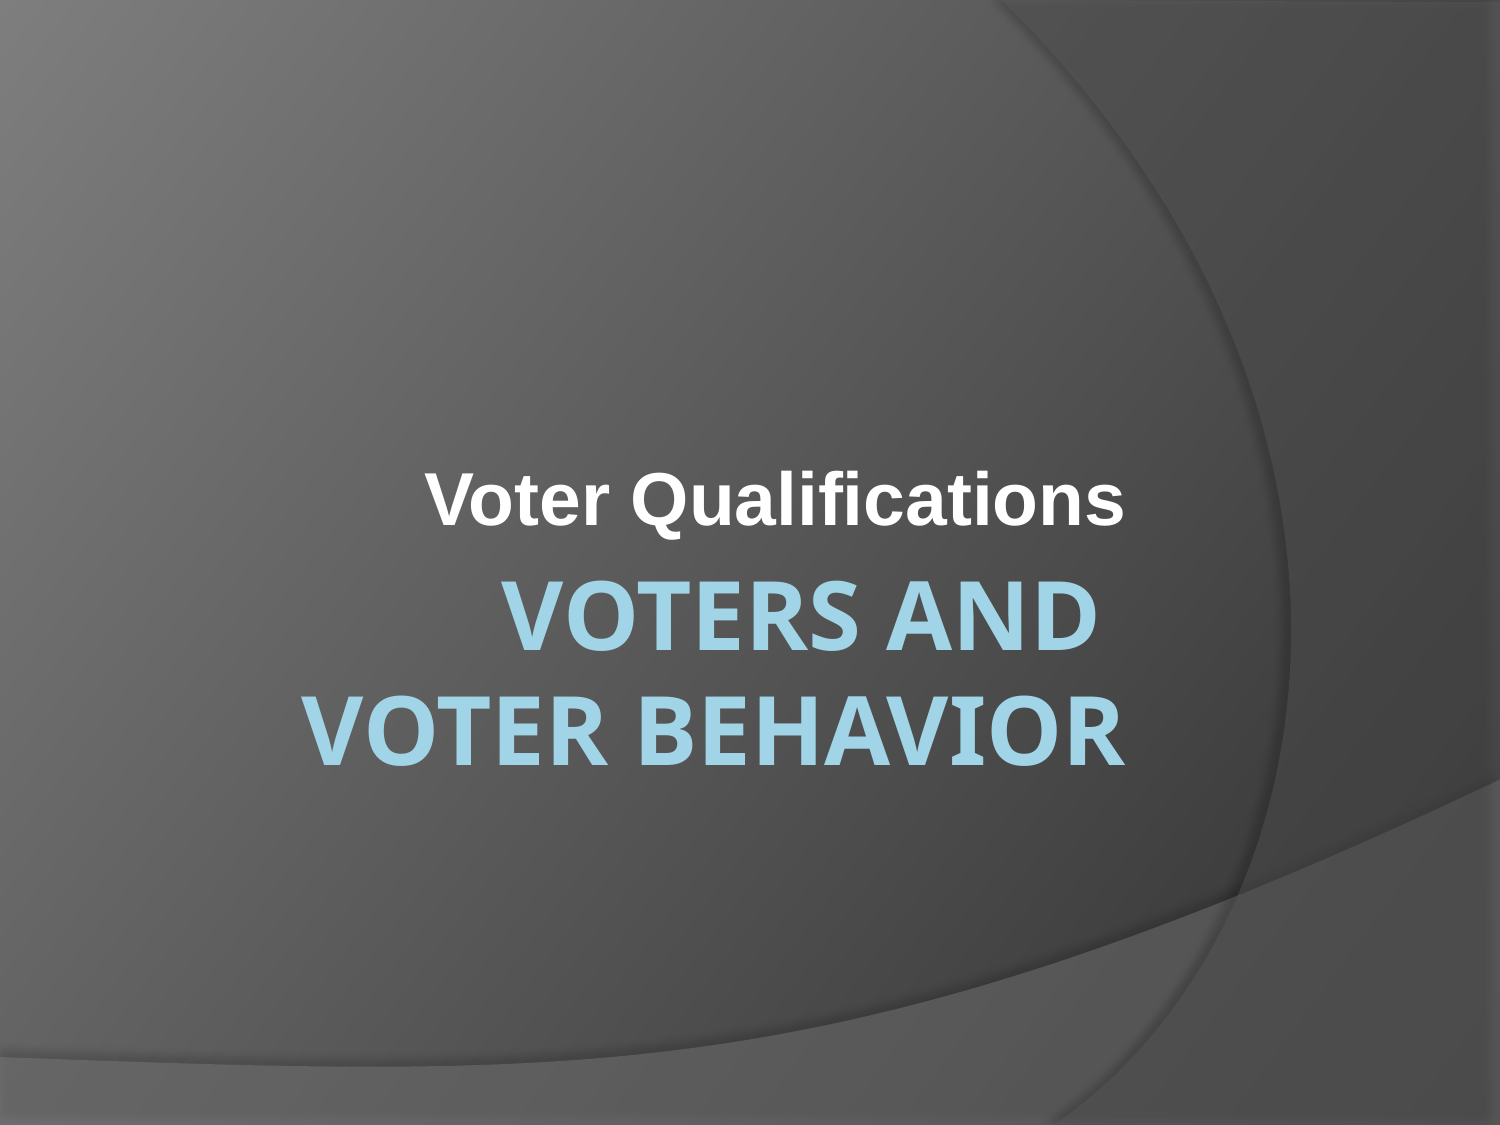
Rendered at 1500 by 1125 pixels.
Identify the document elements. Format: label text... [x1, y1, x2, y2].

subtitle Voter Qualifications [71, 253, 1135, 541]
title Voters and Voter Behavior [70, 547, 1134, 925]
